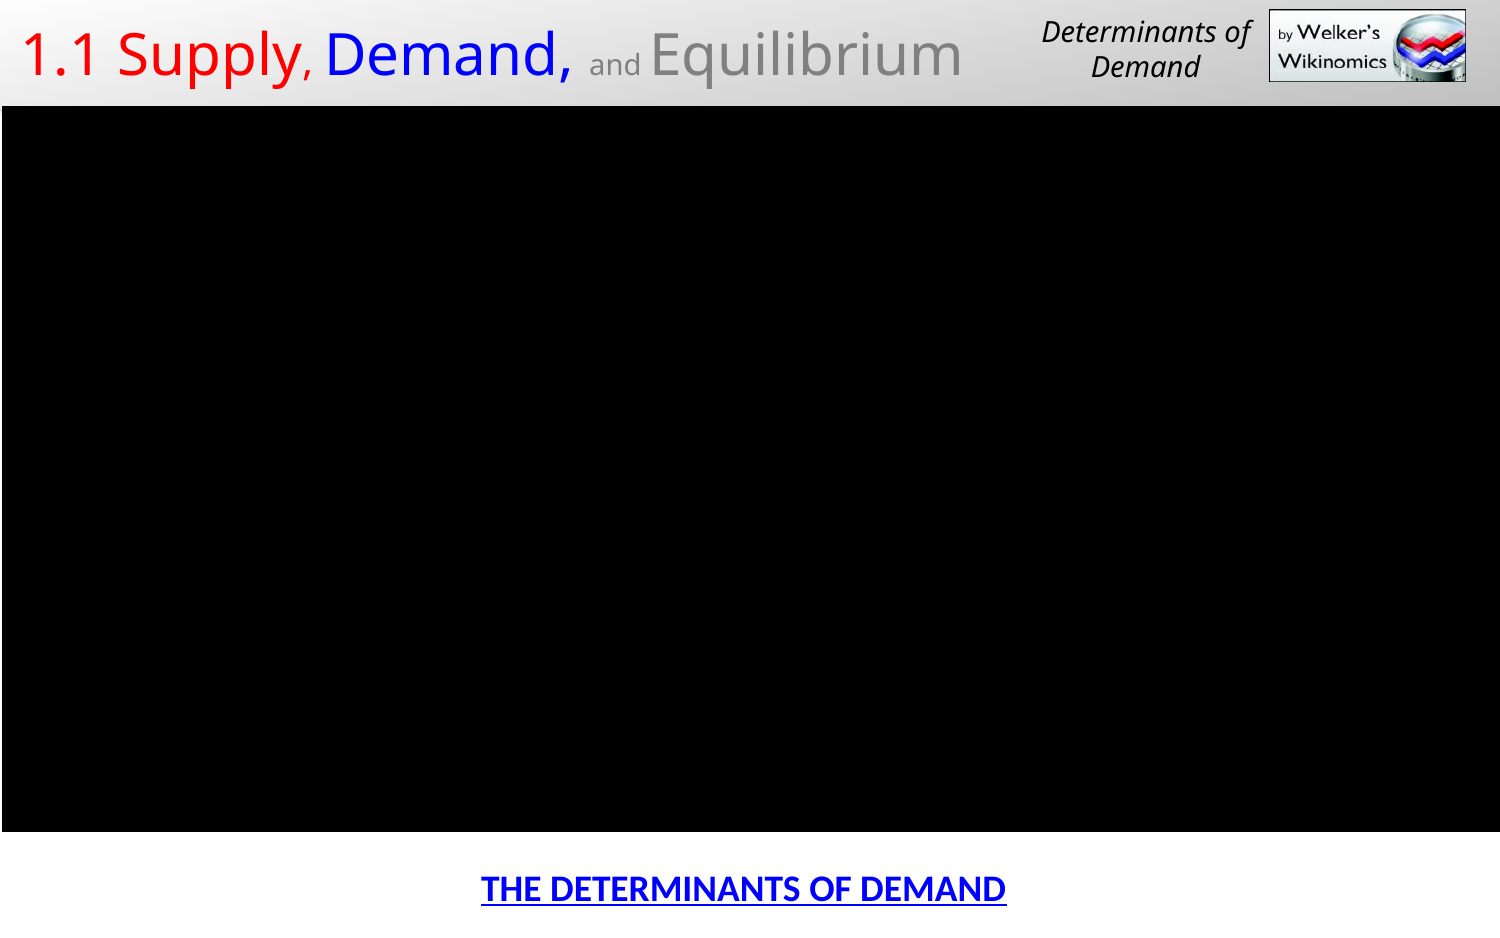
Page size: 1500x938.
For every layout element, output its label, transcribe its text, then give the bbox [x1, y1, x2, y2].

picture [1, 105, 1500, 832]
text_box THE DETERMINANTS OF DEMAND [466, 856, 1022, 916]
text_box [0, 0, 1500, 105]
